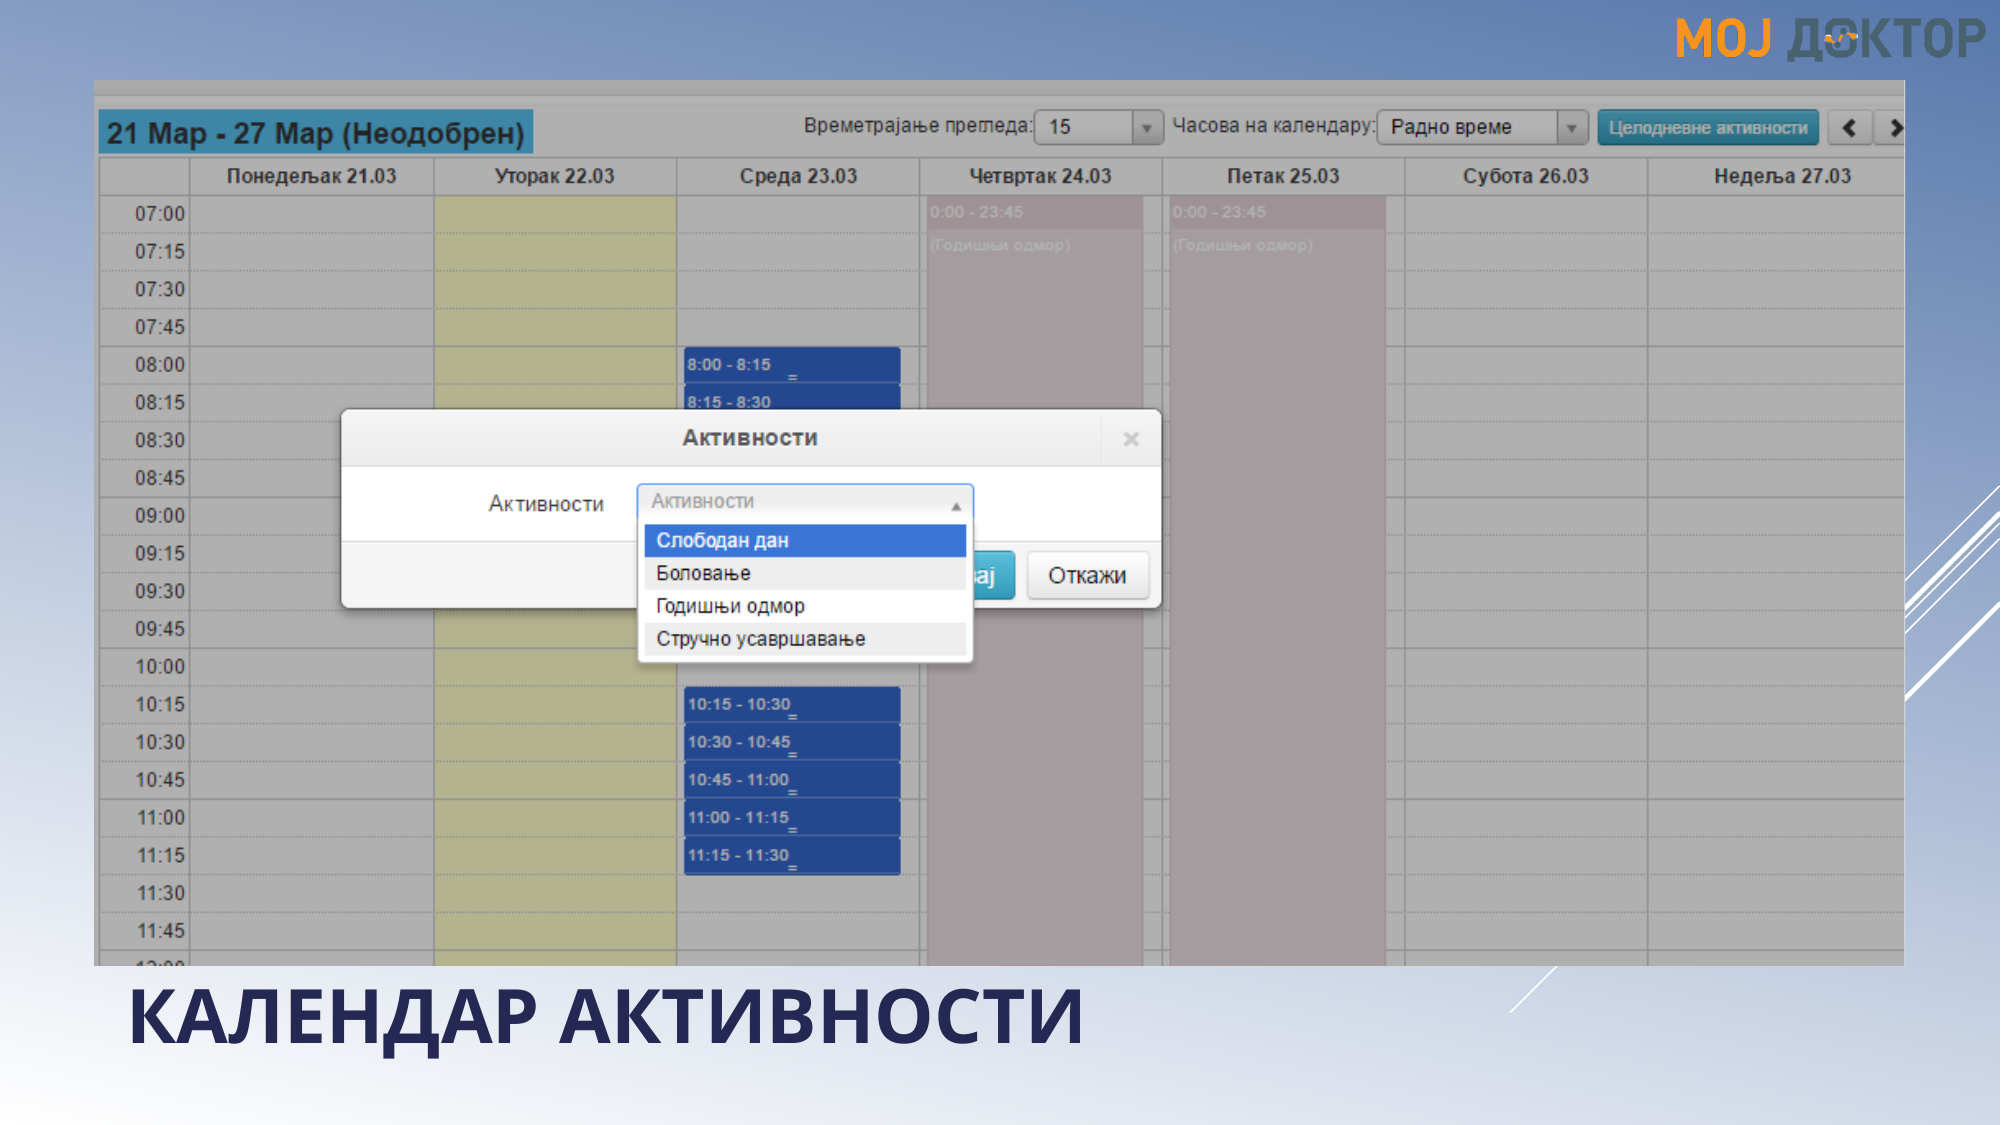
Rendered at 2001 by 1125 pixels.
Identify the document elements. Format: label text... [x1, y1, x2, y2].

picture [1656, 0, 2000, 78]
text_box Календар активности [111, 966, 1513, 1117]
picture [93, 79, 1906, 966]
